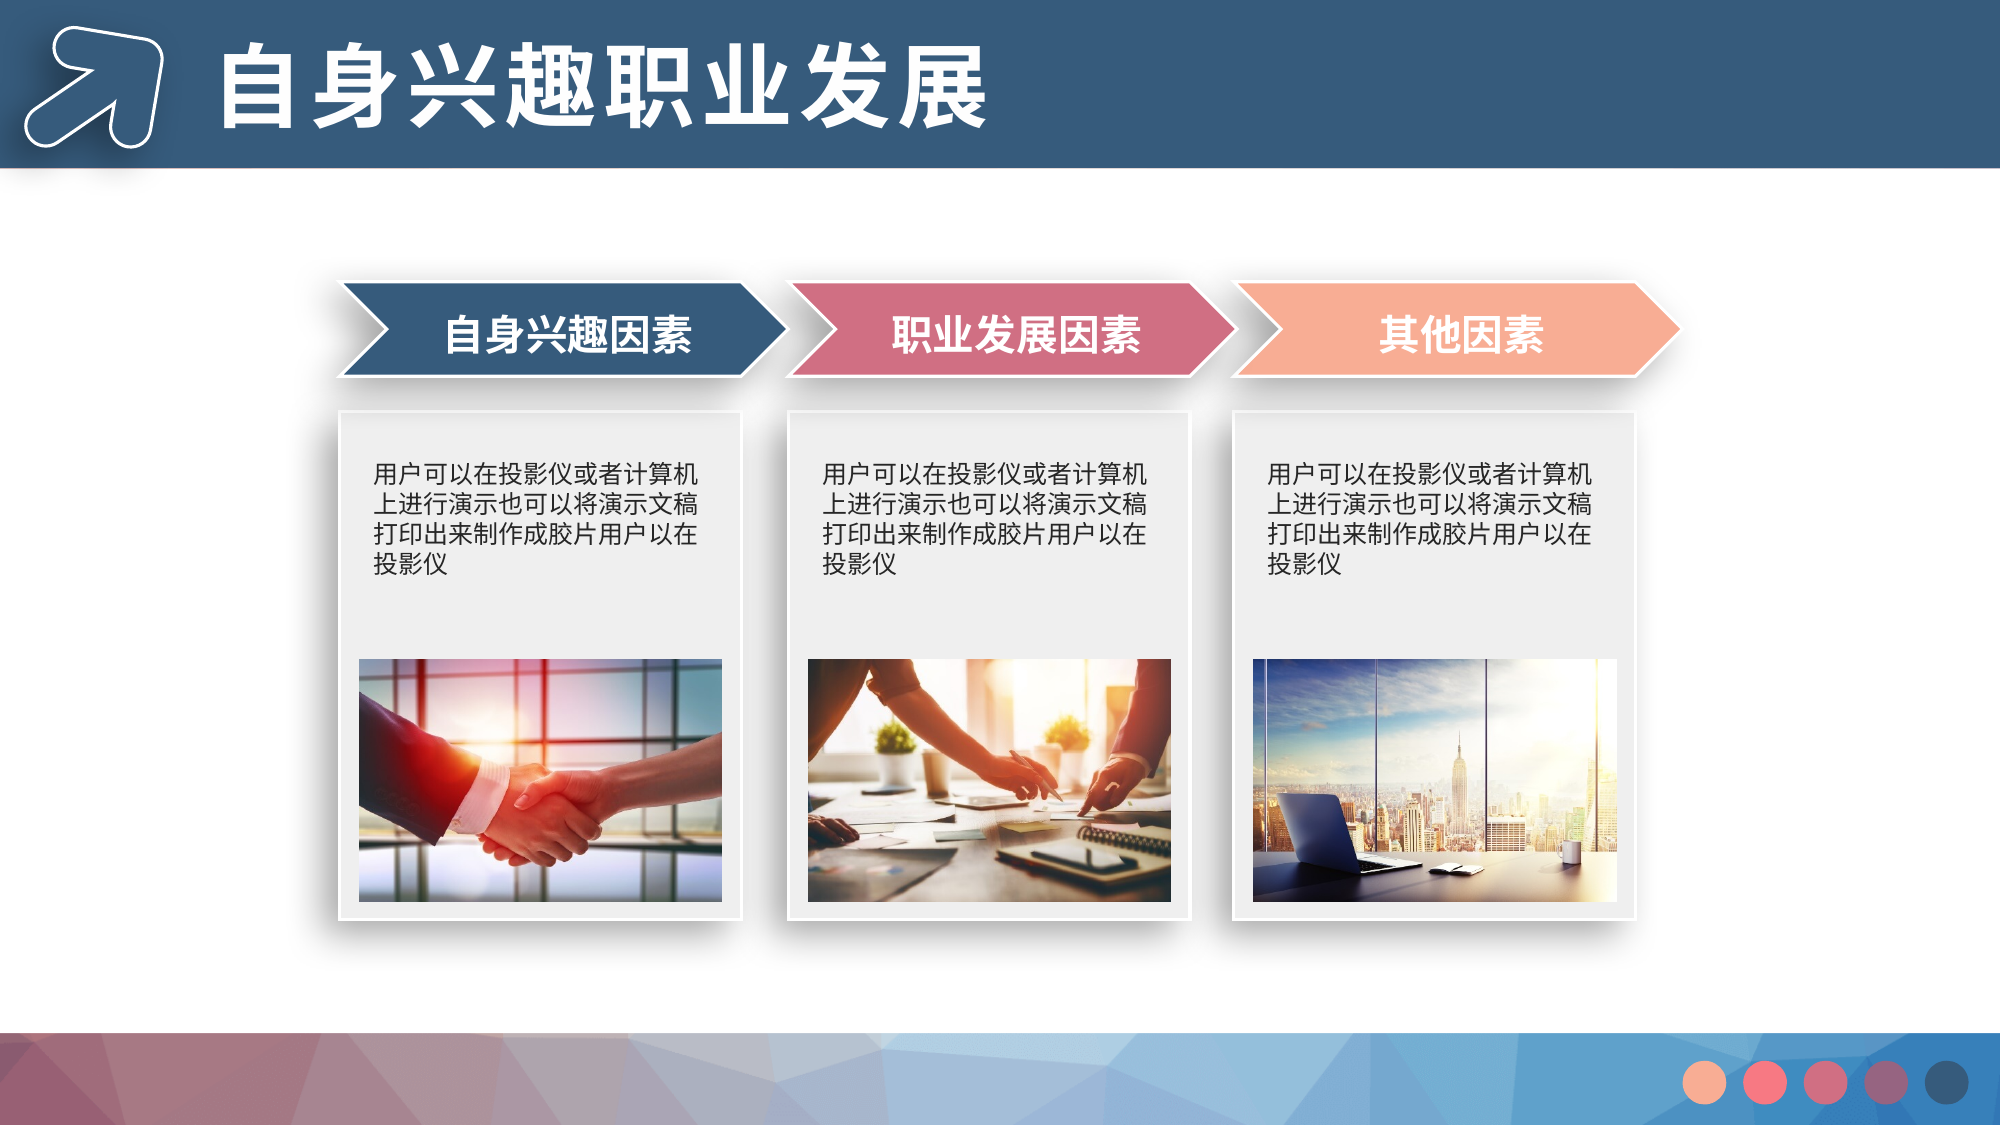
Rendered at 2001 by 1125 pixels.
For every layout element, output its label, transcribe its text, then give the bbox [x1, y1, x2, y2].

text_box [0, 0, 2000, 169]
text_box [1238, 281, 1683, 920]
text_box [789, 281, 1238, 920]
text_box [1742, 1059, 1788, 1106]
text_box [0, 169, 2000, 1034]
text_box [1681, 1059, 1728, 1106]
text_box 自身兴趣职业发展 [197, 21, 1005, 147]
text_box [24, 26, 164, 149]
text_box [1923, 1059, 1970, 1106]
text_box [1802, 1059, 1849, 1106]
text_box [1863, 1059, 1910, 1106]
picture [0, 1034, 2000, 1125]
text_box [339, 281, 789, 920]
